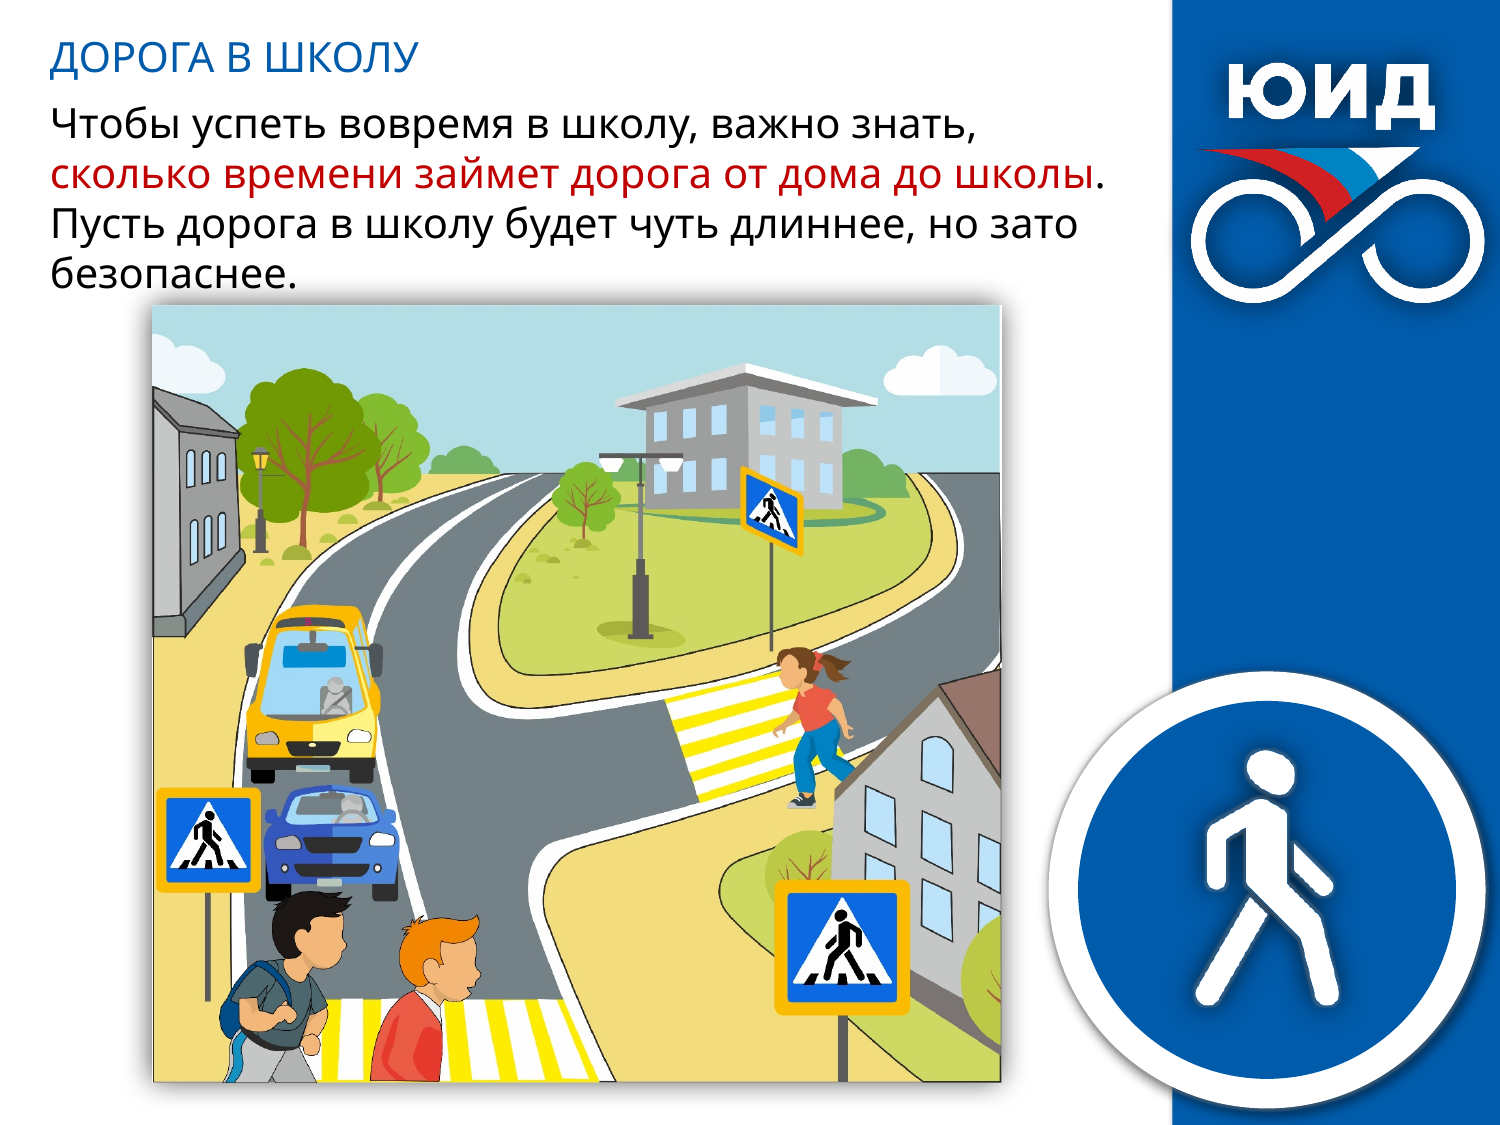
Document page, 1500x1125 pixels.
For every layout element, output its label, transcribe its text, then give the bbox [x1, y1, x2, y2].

text_box ДОРОГА В ШКОЛУ [35, 23, 1048, 89]
text_box Чтобы успеть вовремя в школу, важно знать, сколько времени займет дорога от дома до школы. Пусть дорога в школу будет чуть длиннее, но зато безопаснее. [35, 89, 1048, 305]
picture [152, 305, 1002, 1083]
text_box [1048, 0, 1500, 1125]
